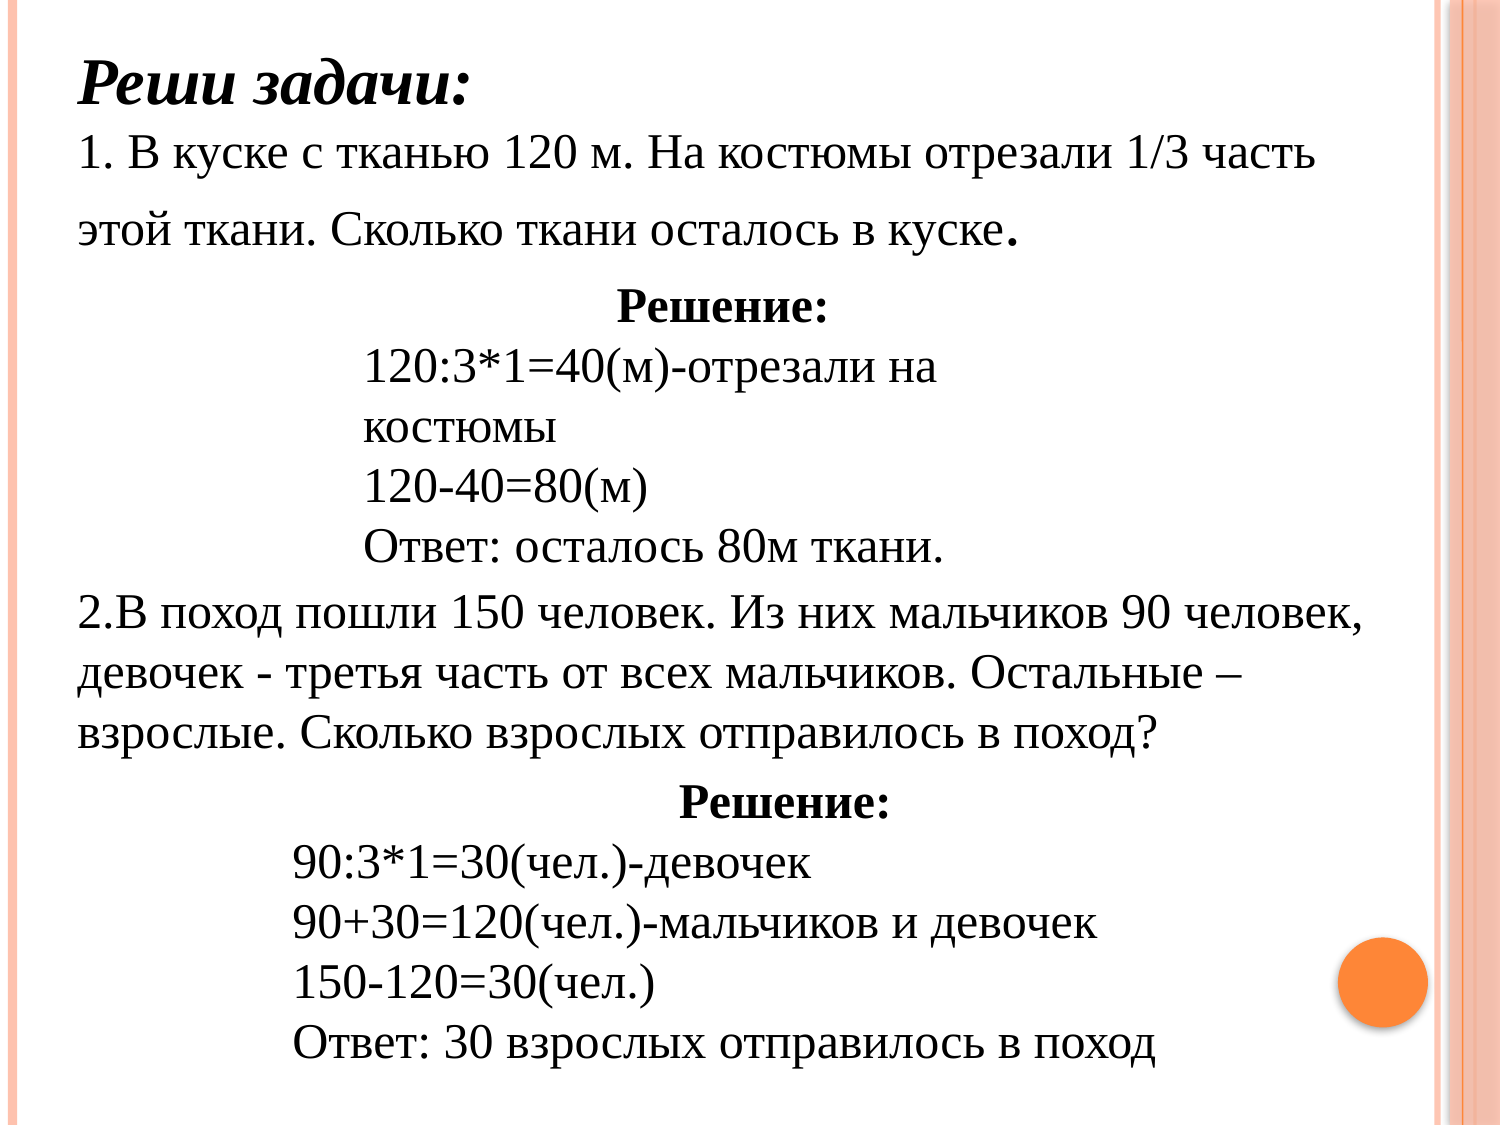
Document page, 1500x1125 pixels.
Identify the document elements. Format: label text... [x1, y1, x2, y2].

text_box Решение: 120:3*1=40(м)-отрезали на костюмы 120-40=80(м) Ответ: осталось 80м ткани. [348, 265, 1099, 580]
text_box Реши задачи: 1. В куске с тканью 120 м. На костюмы отрезали 1/3 часть этой ткани. Сколько ткани осталось в куске. 2.В поход пошли 150 человек. Из них мальчиков 90 человек, девочек - третья часть от всех мальчиков. Остальные – взрослые. Сколько взрослых отправилось в поход? [62, 30, 1433, 811]
text_box Решение: 90:3*1=30(чел.)-девочек 90+30=120(чел.)-мальчиков и девочек 150-120=30(чел.) Ответ: 30 взрослых отправилось в поход [277, 761, 1294, 1076]
